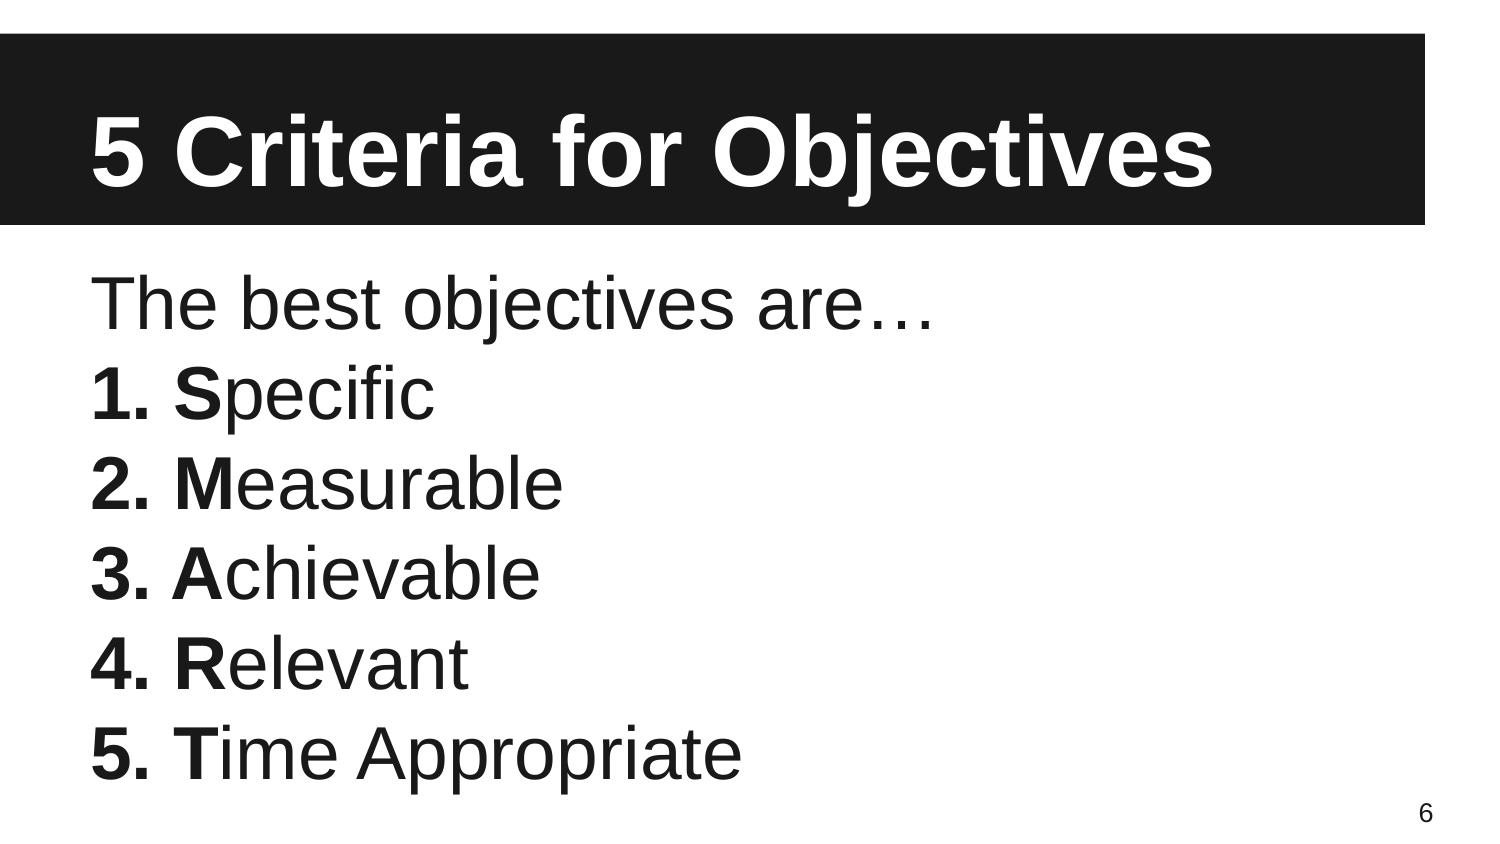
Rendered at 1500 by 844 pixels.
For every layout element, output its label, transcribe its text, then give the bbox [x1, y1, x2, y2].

list The best objectives are… 1. Specific 2. Measurable 3. Achievable 4. Relevant 5. Time Appropriate [75, 239, 1425, 808]
title 5 Criteria for Objectives [75, 33, 1425, 222]
slide_number 6 [1403, 779, 1494, 844]
